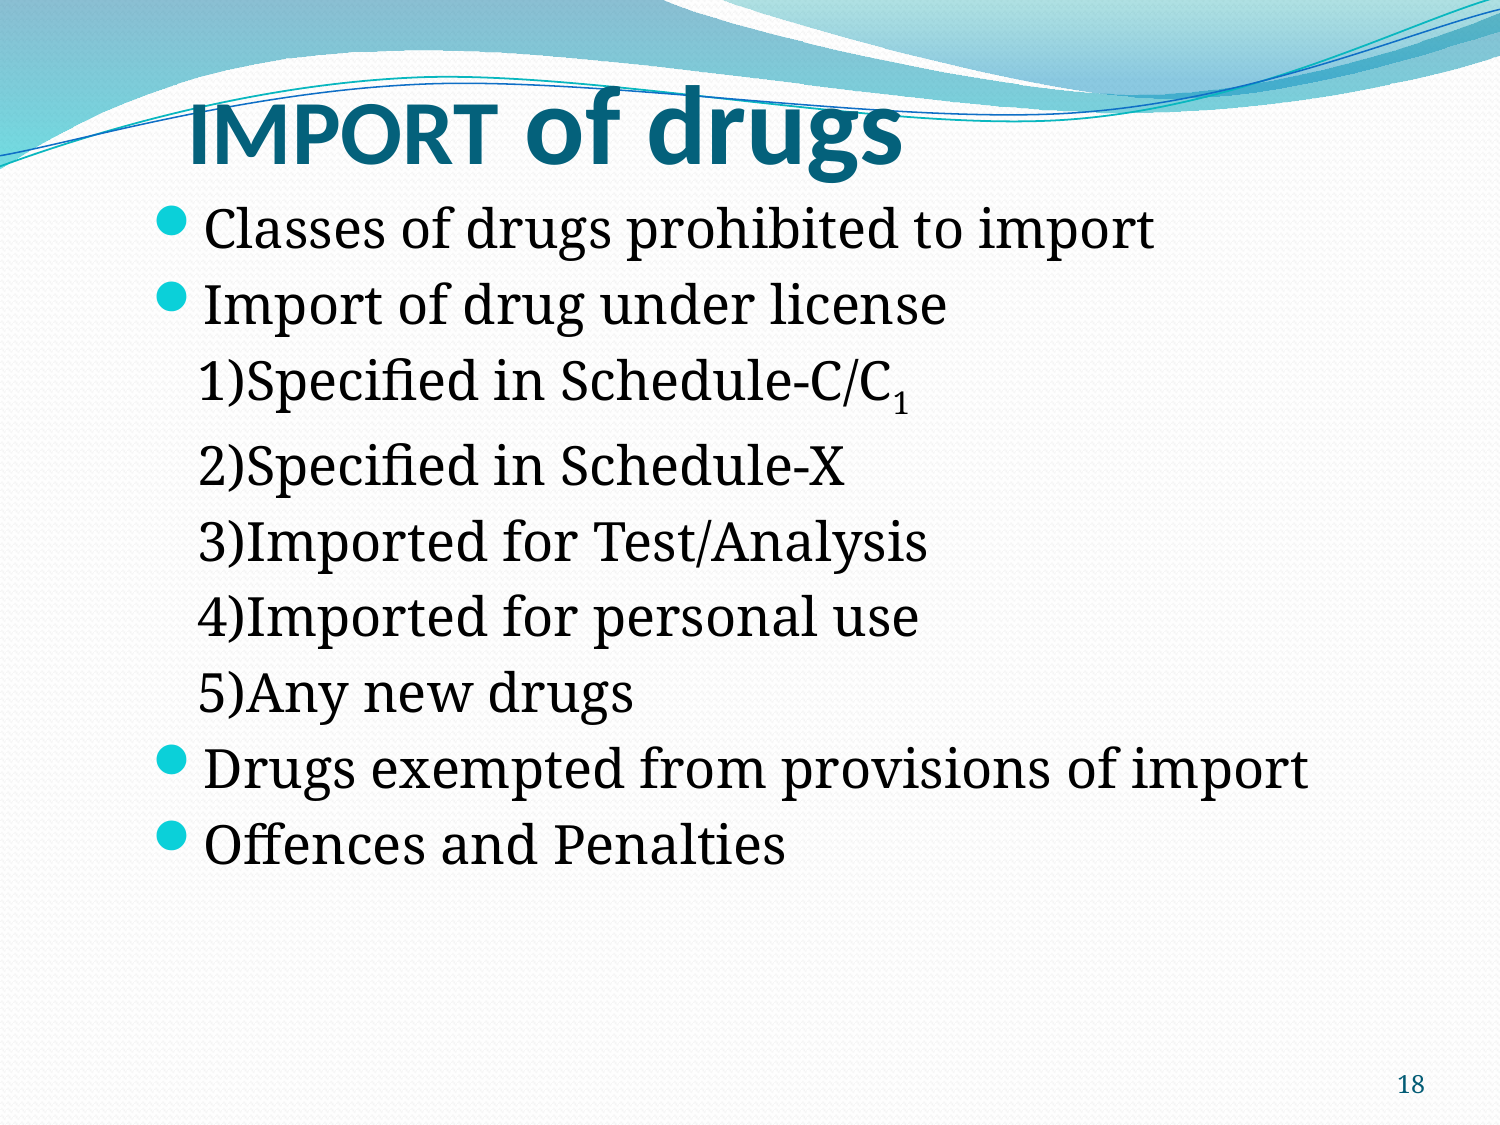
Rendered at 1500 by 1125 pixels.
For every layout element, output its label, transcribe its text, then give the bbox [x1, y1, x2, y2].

list Classes of drugs prohibited to import Import of drug under license 1)Specified in Schedule-C/C1 2)Specified in Schedule-X 3)Imported for Test/Analysis 4)Imported for personal use 5)Any new drugs Drugs exempted from provisions of import Offences and Penalties [137, 187, 1441, 1125]
slide_number 18 [1299, 1042, 1425, 1103]
title IMPORT of drugs [187, 0, 1418, 187]
